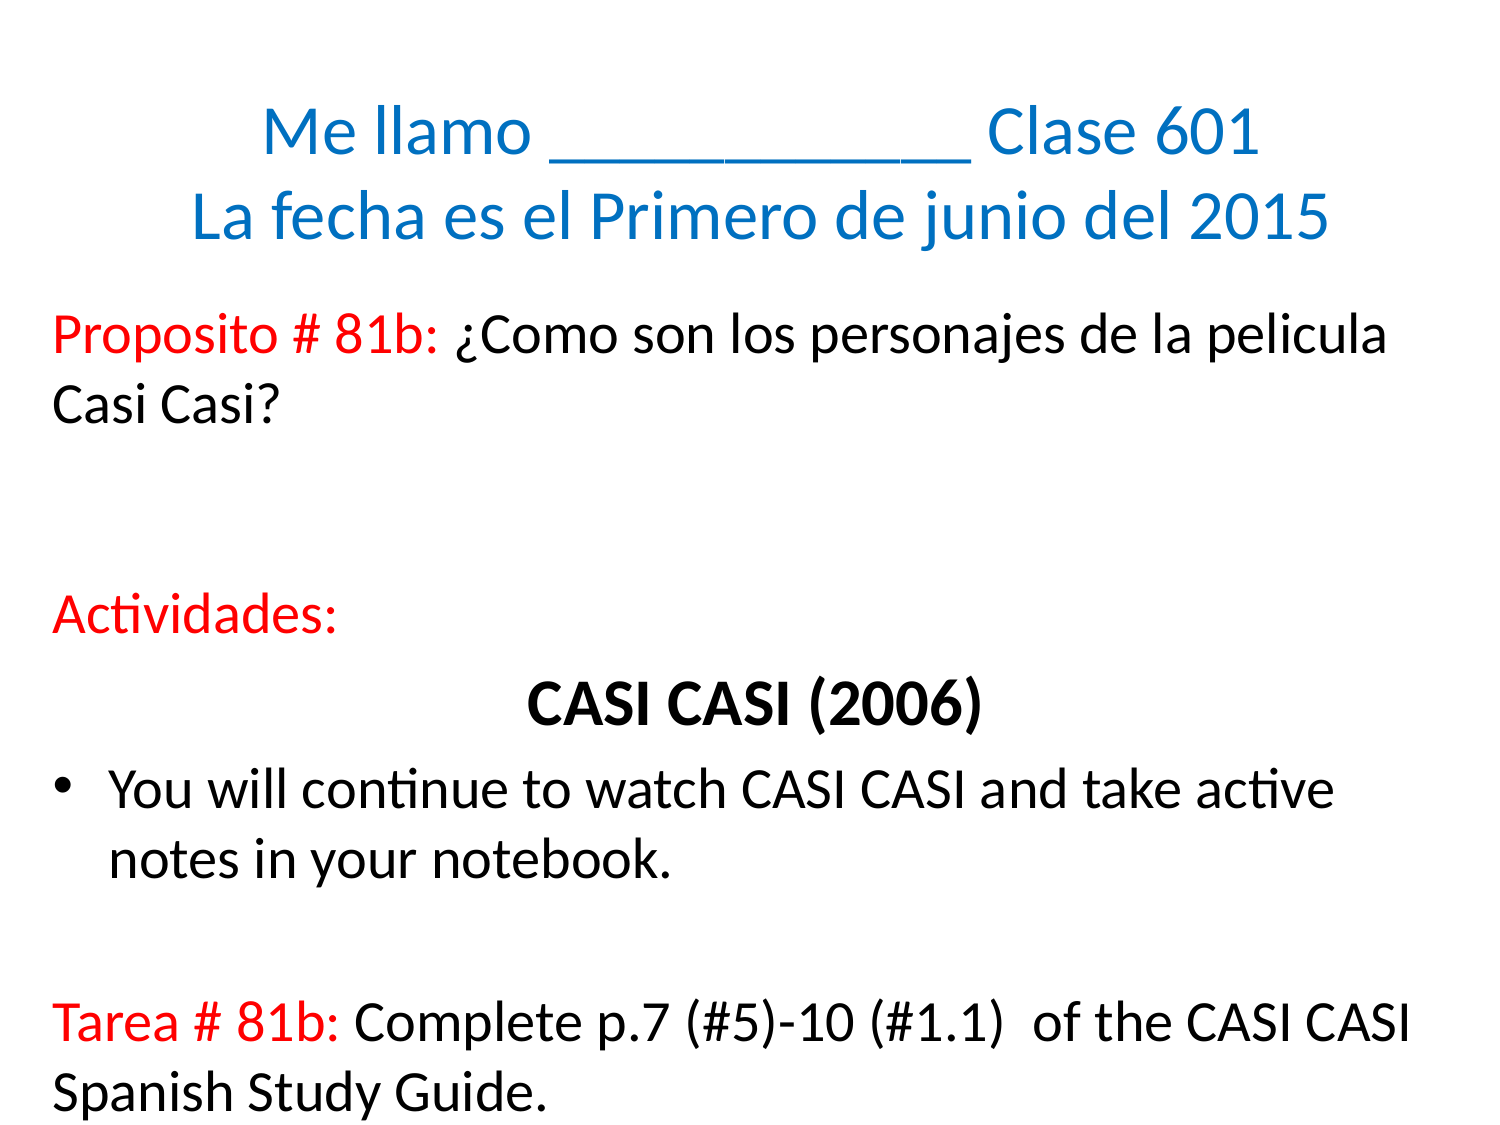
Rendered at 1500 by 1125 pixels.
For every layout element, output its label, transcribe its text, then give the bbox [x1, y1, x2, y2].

list Proposito # 81b: ¿Como son los personajes de la pelicula Casi Casi? Actividades: CASI CASI (2006) You will continue to watch CASI CASI and take active notes in your notebook. Tarea # 81b: Complete p.7 (#5)-10 (#1.1) of the CASI CASI Spanish Study Guide. [37, 287, 1475, 1050]
title Me llamo ____________ Clase 601 La fecha es el Primero de junio del 2015 [62, 75, 1463, 263]
